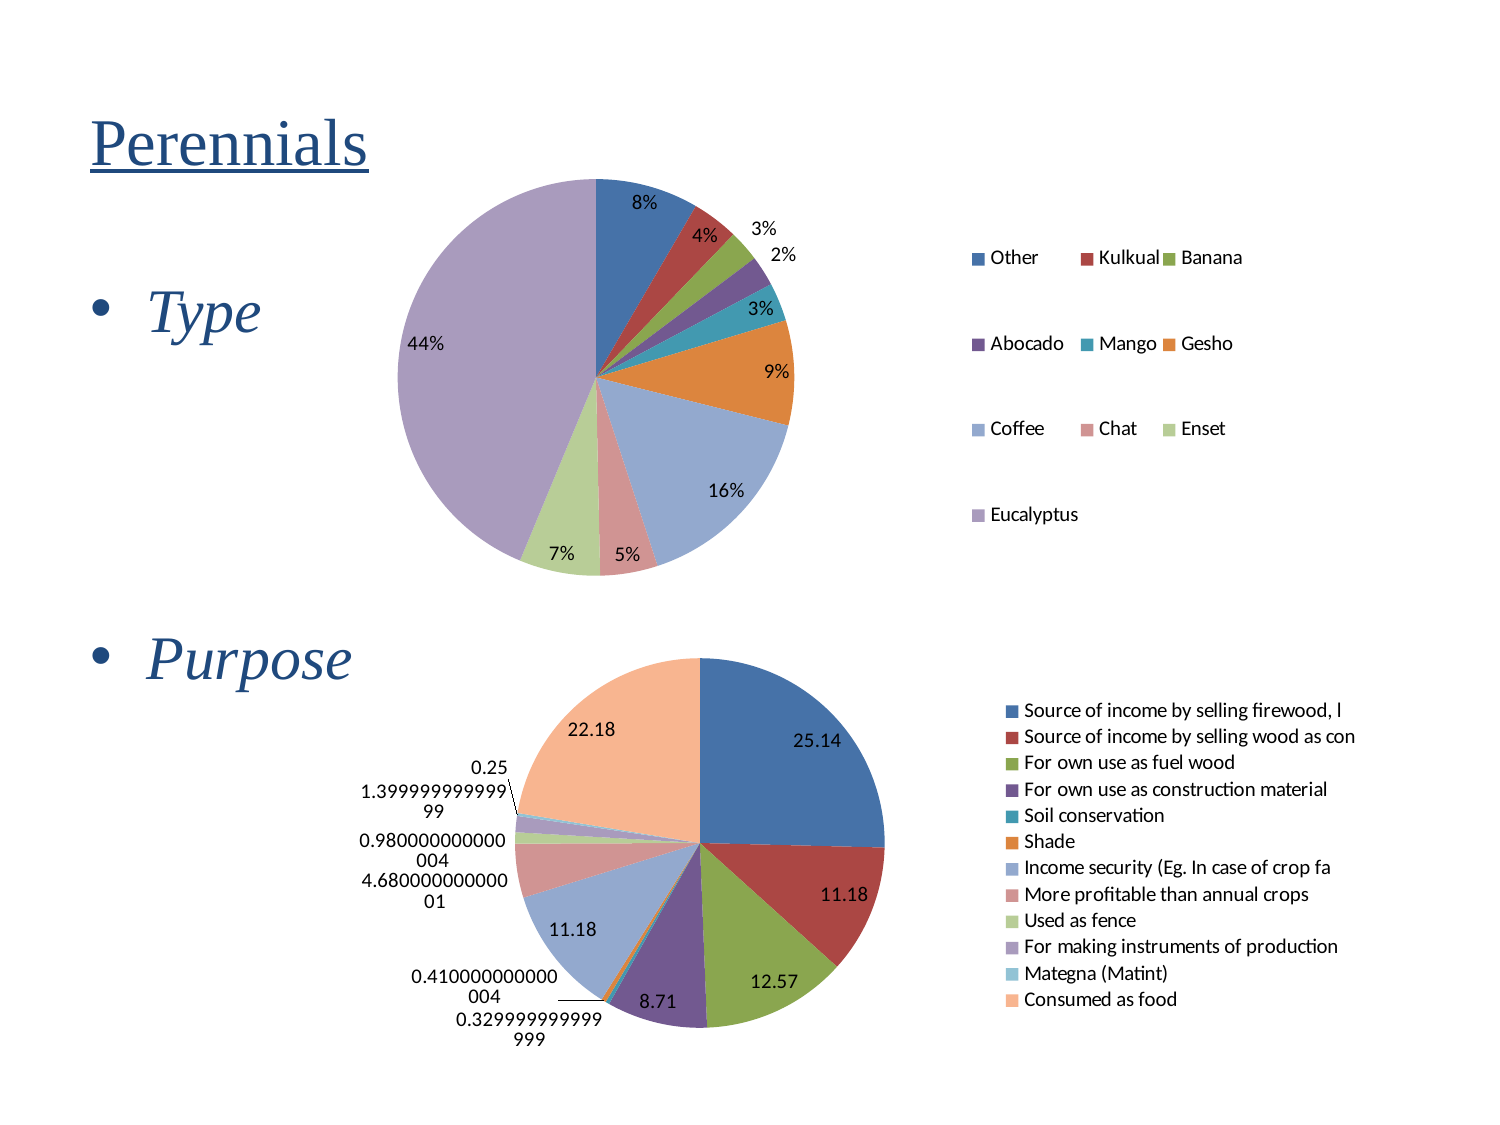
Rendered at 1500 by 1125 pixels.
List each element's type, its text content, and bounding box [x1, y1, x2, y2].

chart [212, 649, 1376, 1063]
chart [87, 162, 1263, 613]
list Type Purpose [75, 262, 1425, 1005]
title Perennials [75, 45, 1425, 233]
